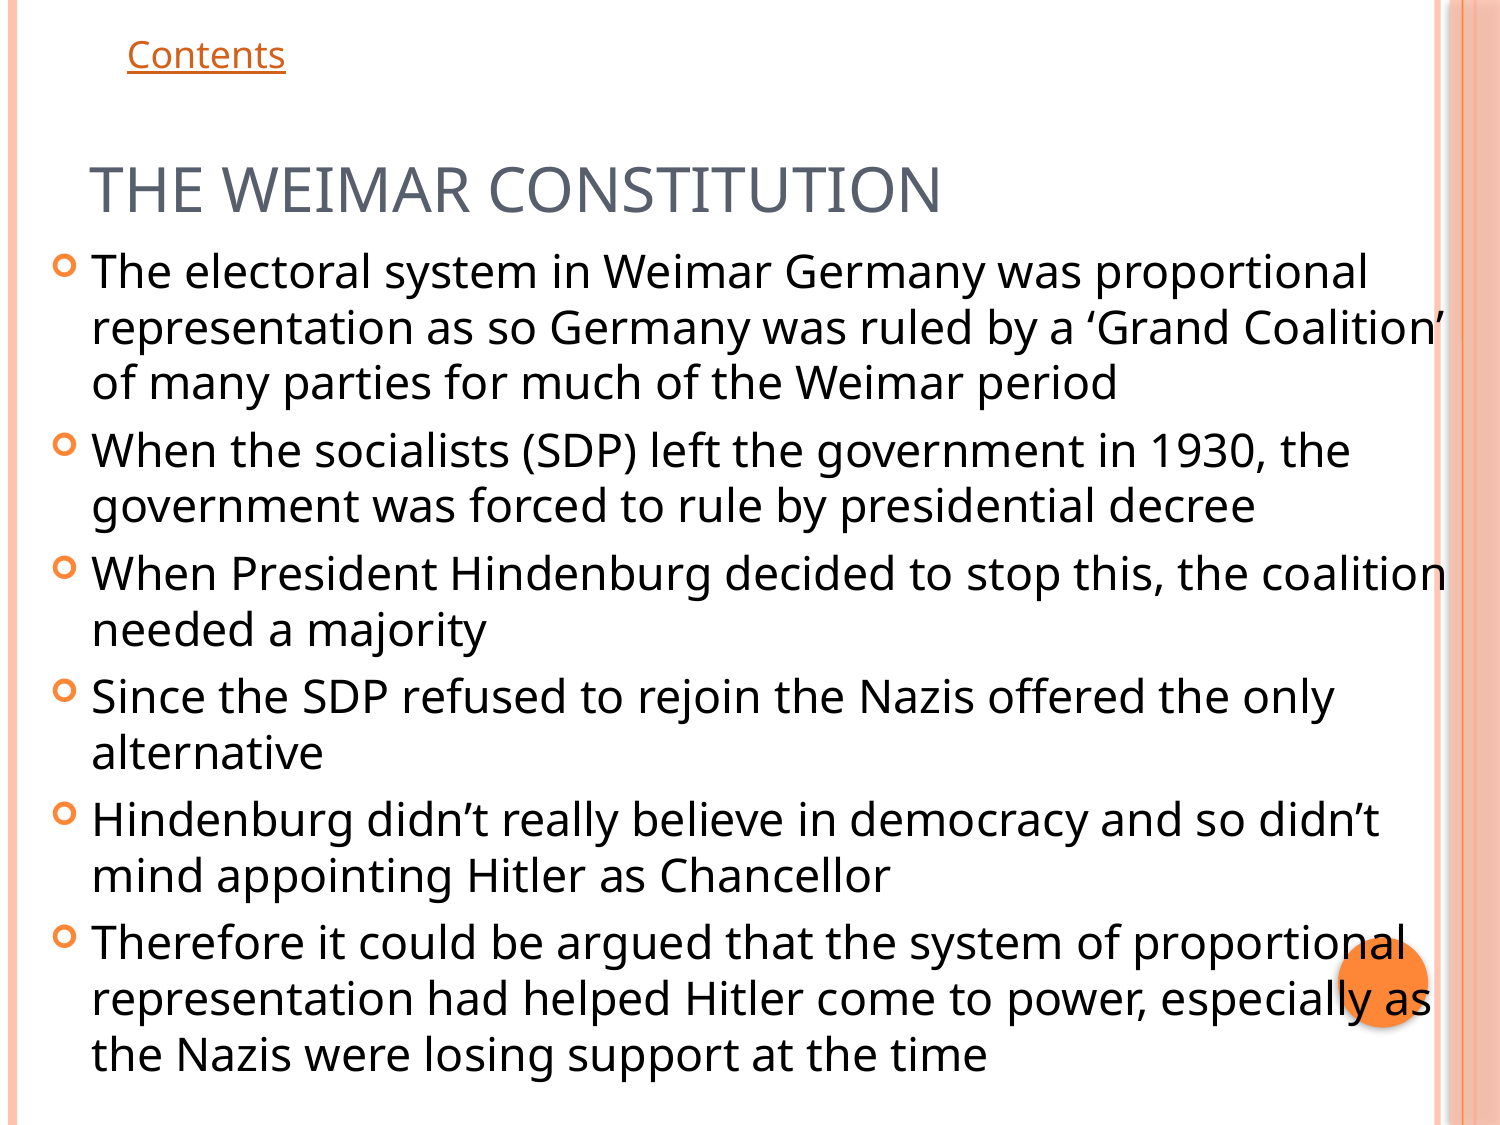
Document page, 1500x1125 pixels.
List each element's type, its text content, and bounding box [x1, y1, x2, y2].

list The electoral system in Weimar Germany was proportional representation as so Germany was ruled by a ‘Grand Coalition’ of many parties for much of the Weimar period When the socialists (SDP) left the government in 1930, the government was forced to rule by presidential decree When President Hindenburg decided to stop this, the coalition needed a majority Since the SDP refused to rejoin the Nazis offered the only alternative Hindenburg didn’t really believe in democracy and so didn’t mind appointing Hitler as Chancellor Therefore it could be argued that the system of proportional representation had helped Hitler come to power, especially as the Nazis were losing support at the time [34, 234, 1477, 1102]
title The Weimar Constitution [75, 45, 1300, 233]
